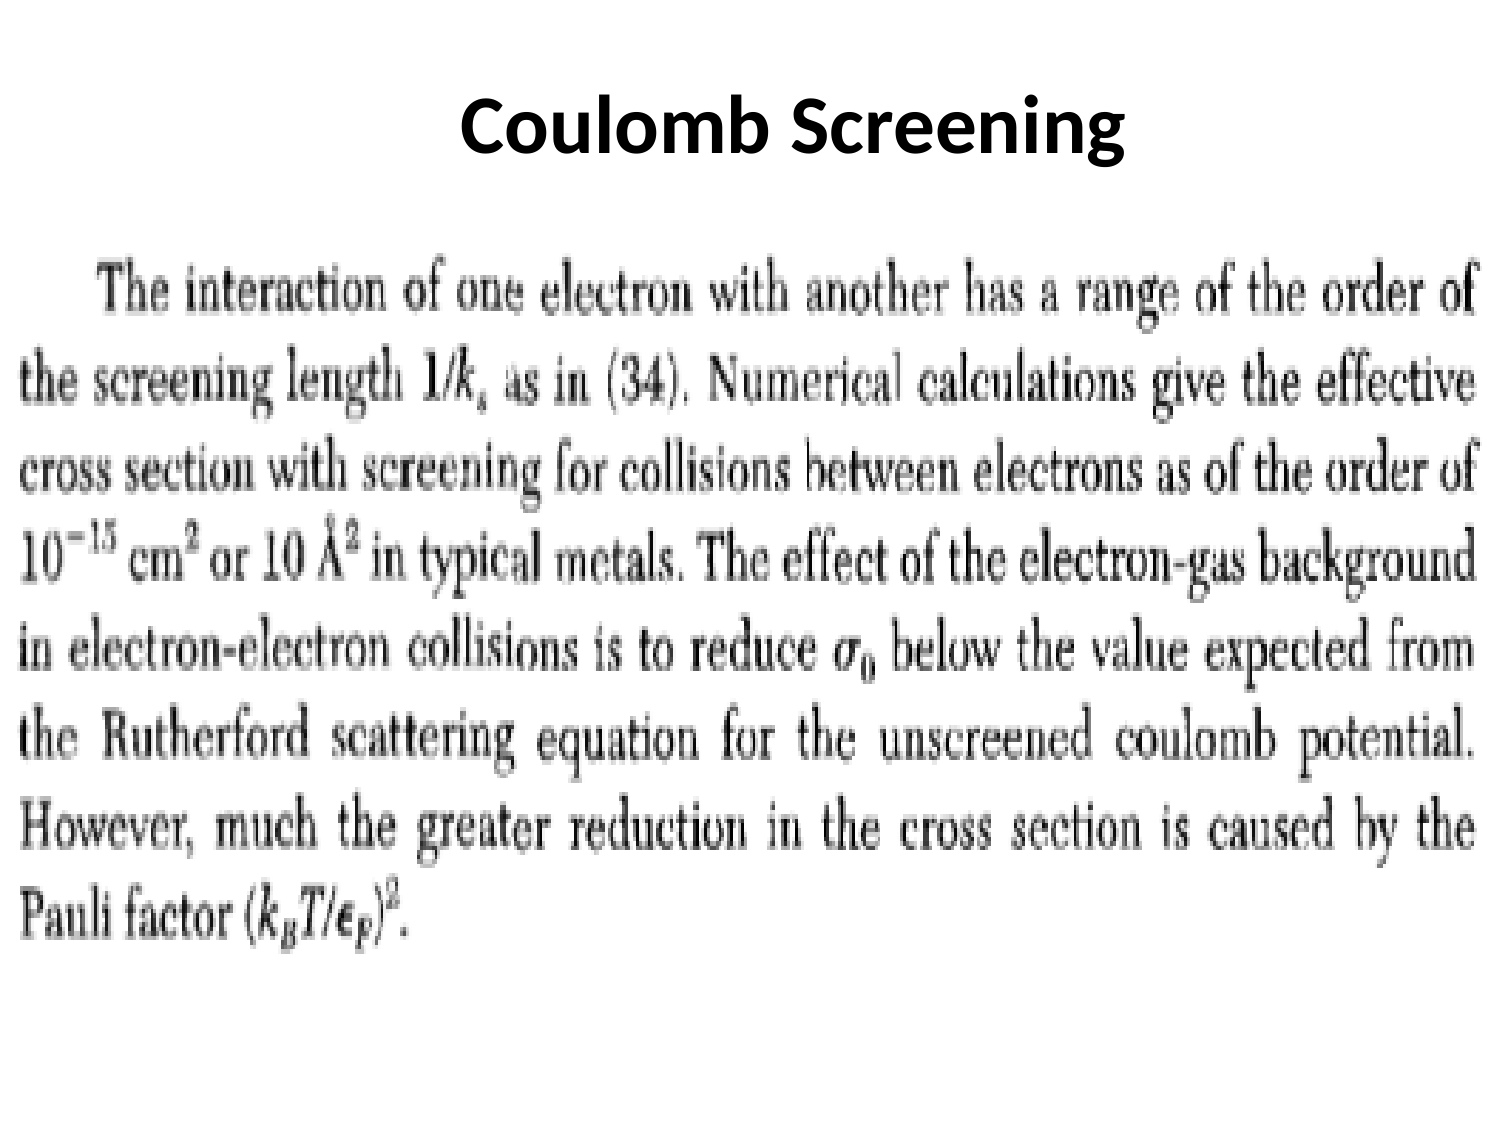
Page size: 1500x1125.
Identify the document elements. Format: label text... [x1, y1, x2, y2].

picture [0, 249, 1500, 963]
text_box Coulomb Screening [187, 62, 1400, 178]
